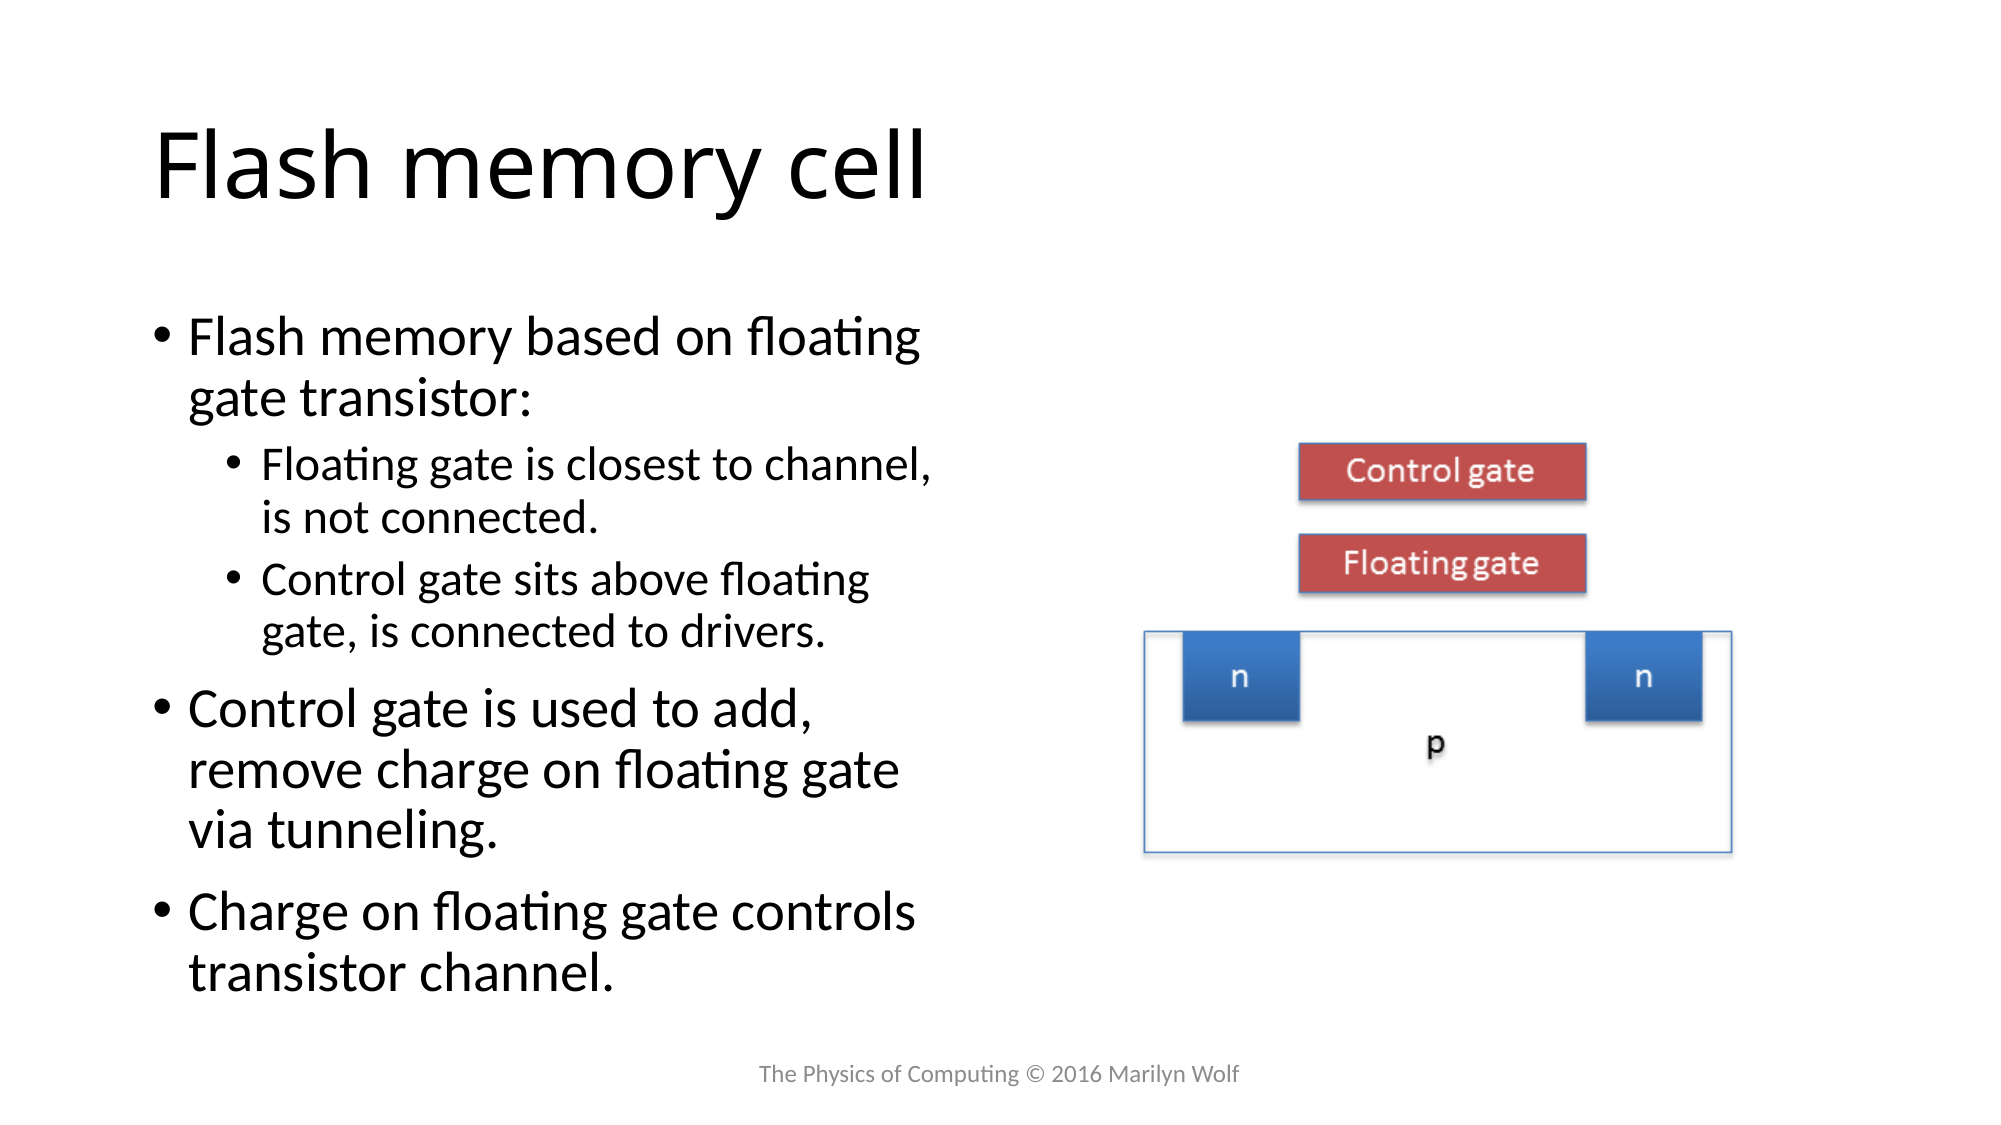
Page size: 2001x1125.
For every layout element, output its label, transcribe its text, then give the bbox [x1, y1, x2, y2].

footer The Physics of Computing © 2016 Marilyn Wolf [662, 1042, 1338, 1103]
title Flash memory cell [137, 59, 1863, 278]
list Flash memory based on floating gate transistor: Floating gate is closest to channel, is not connected. Control gate sits above floating gate, is connected to drivers. Control gate is used to add, remove charge on floating gate via tunneling. Charge on floating gate controls transistor channel. [137, 299, 988, 1014]
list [1111, 421, 1764, 891]
